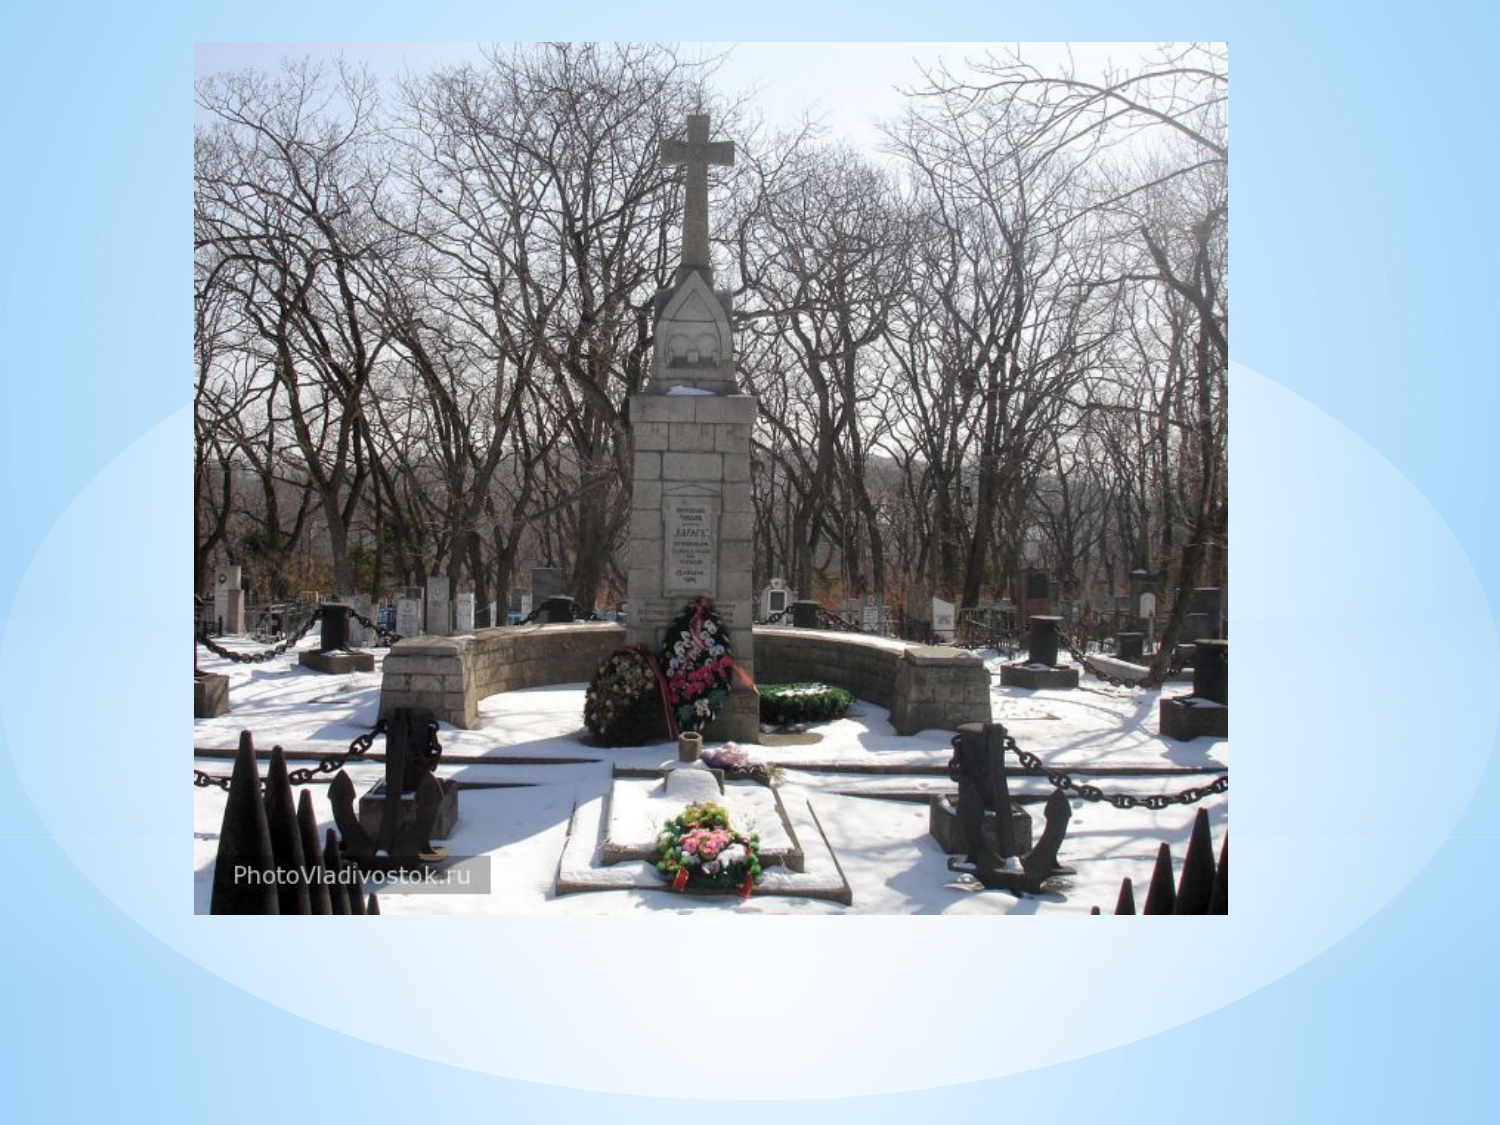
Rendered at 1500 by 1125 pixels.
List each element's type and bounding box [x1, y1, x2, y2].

picture [194, 42, 1228, 915]
